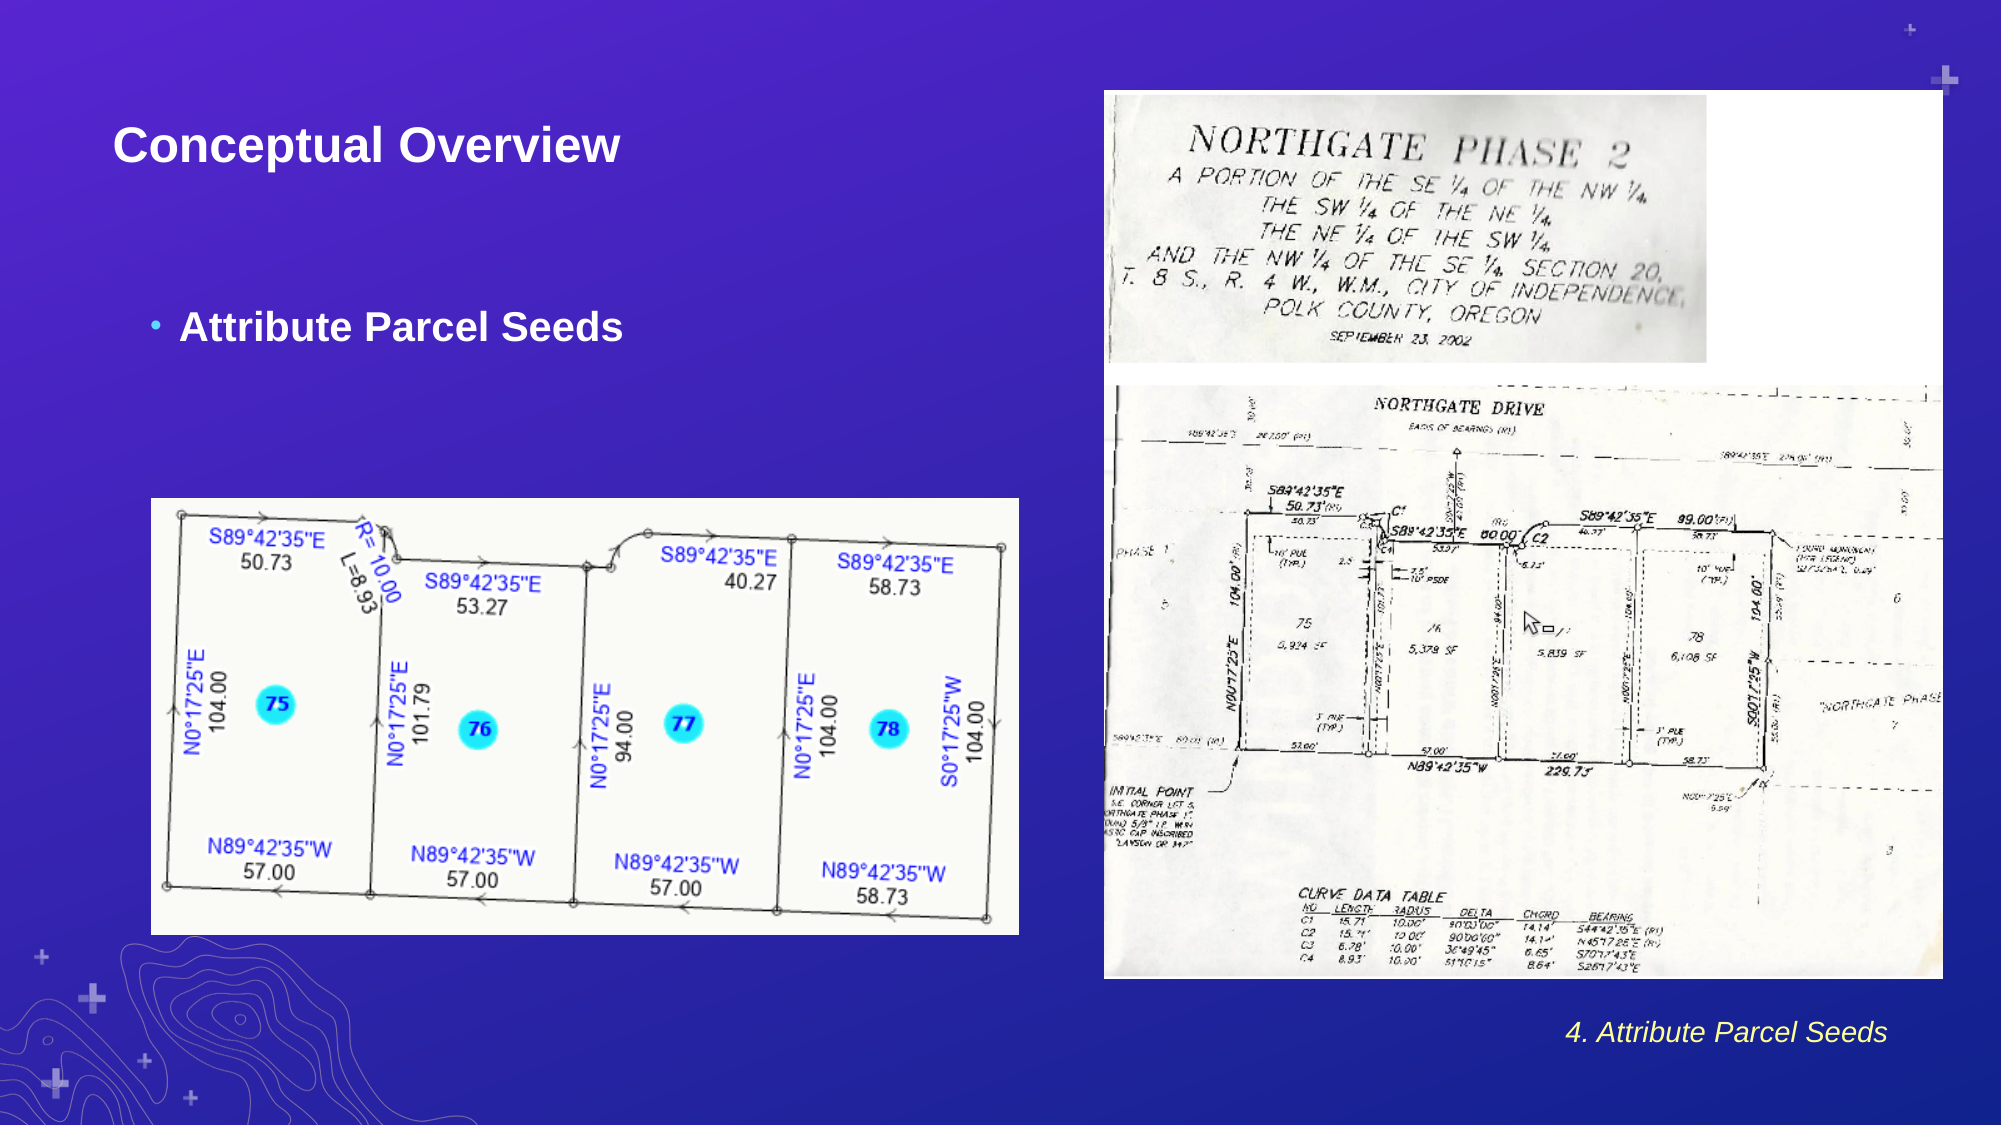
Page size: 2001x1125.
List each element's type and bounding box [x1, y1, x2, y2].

text_box [0, 0, 2000, 1125]
picture [151, 498, 1020, 936]
picture [1103, 90, 1944, 979]
